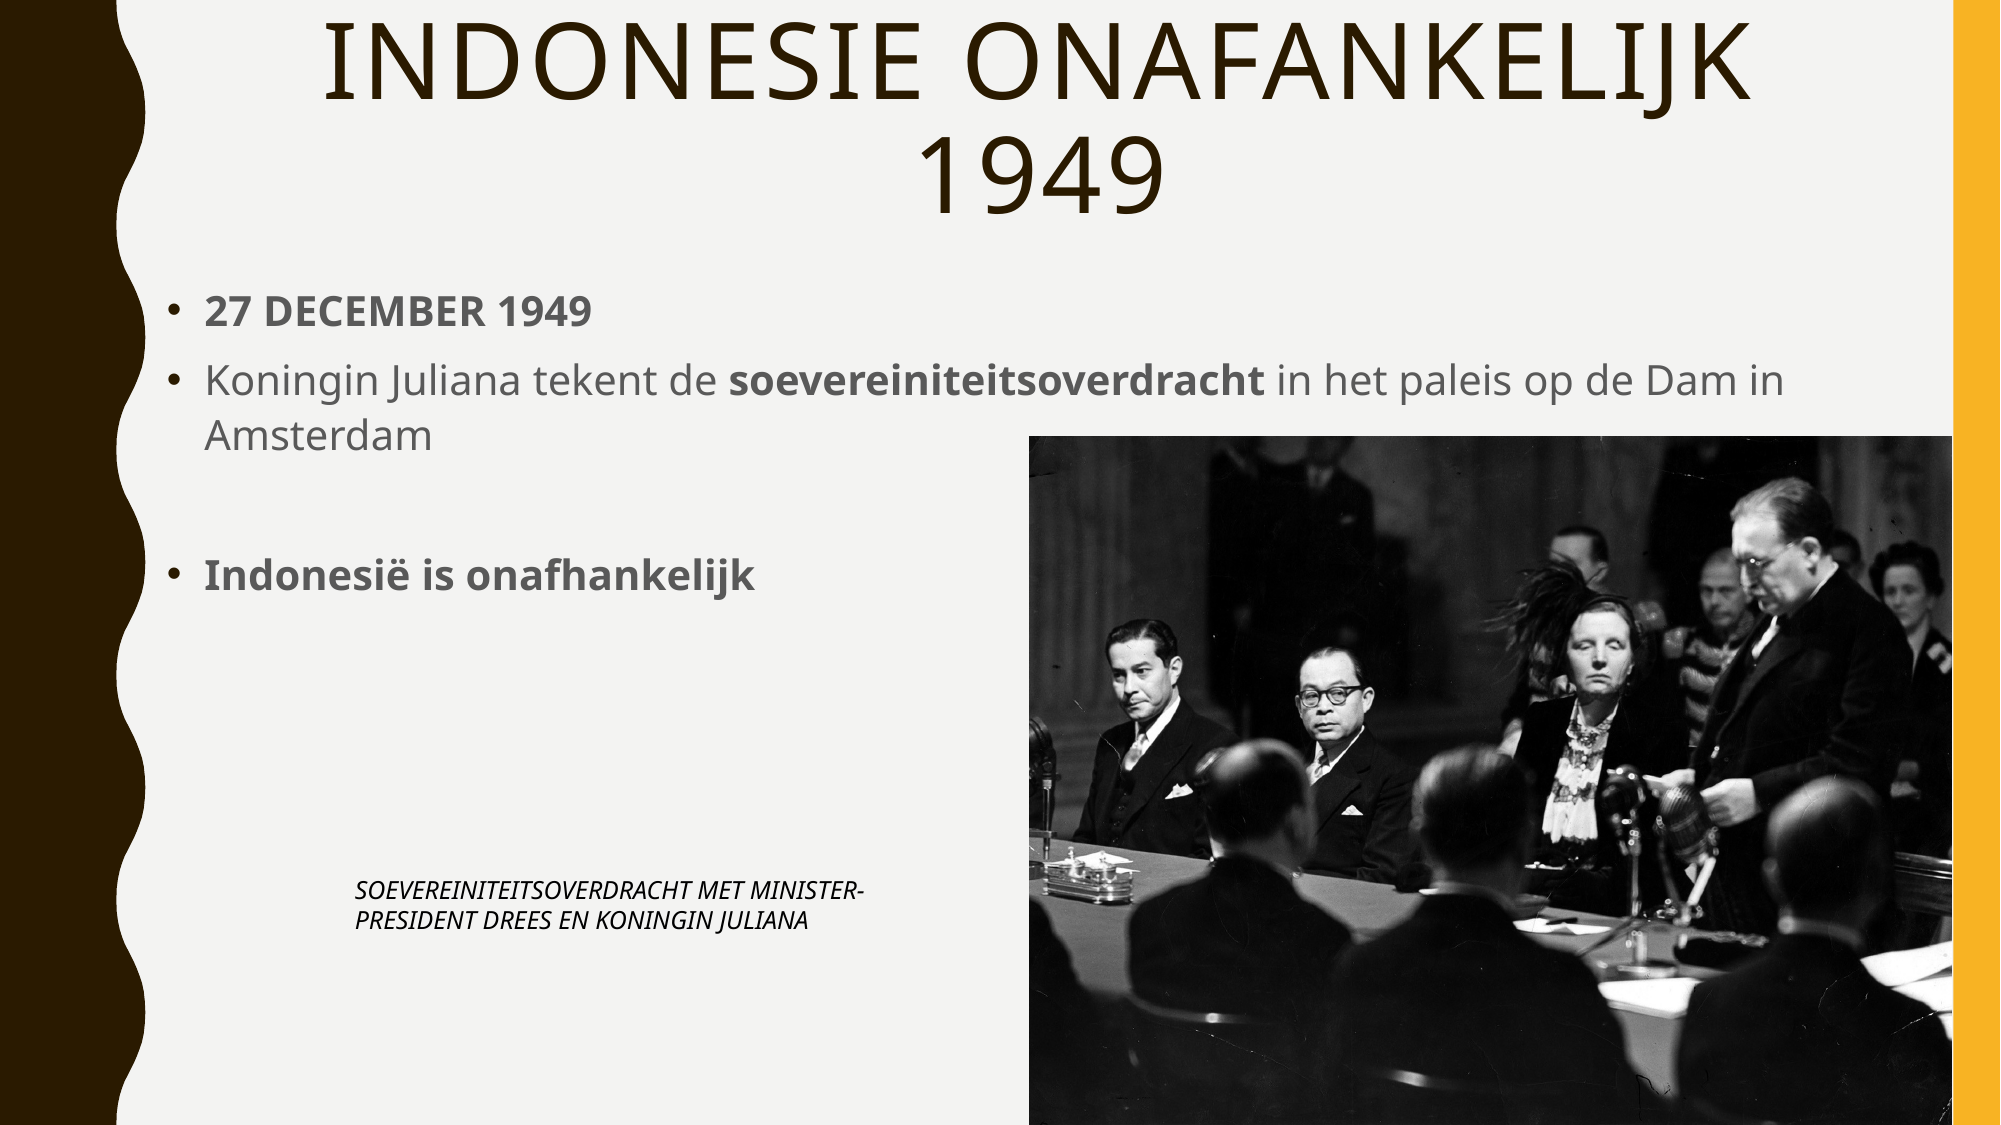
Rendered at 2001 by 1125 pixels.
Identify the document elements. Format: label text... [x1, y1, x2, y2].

text_box SOEVEREINITEITSOVERDRACHT MET MINISTER-PRESIDENT DREES EN KONINGIN JULIANA [340, 866, 977, 942]
list 27 DECEMBER 1949 Koningin Juliana tekent de soevereiniteitsoverdracht in het paleis op de Dam in Amsterdam Indonesië is onafhankelijk [151, 272, 1952, 1125]
picture [1029, 436, 1952, 1125]
title INDONESIE ONAFANKELIJK 1949 [205, 0, 1875, 257]
